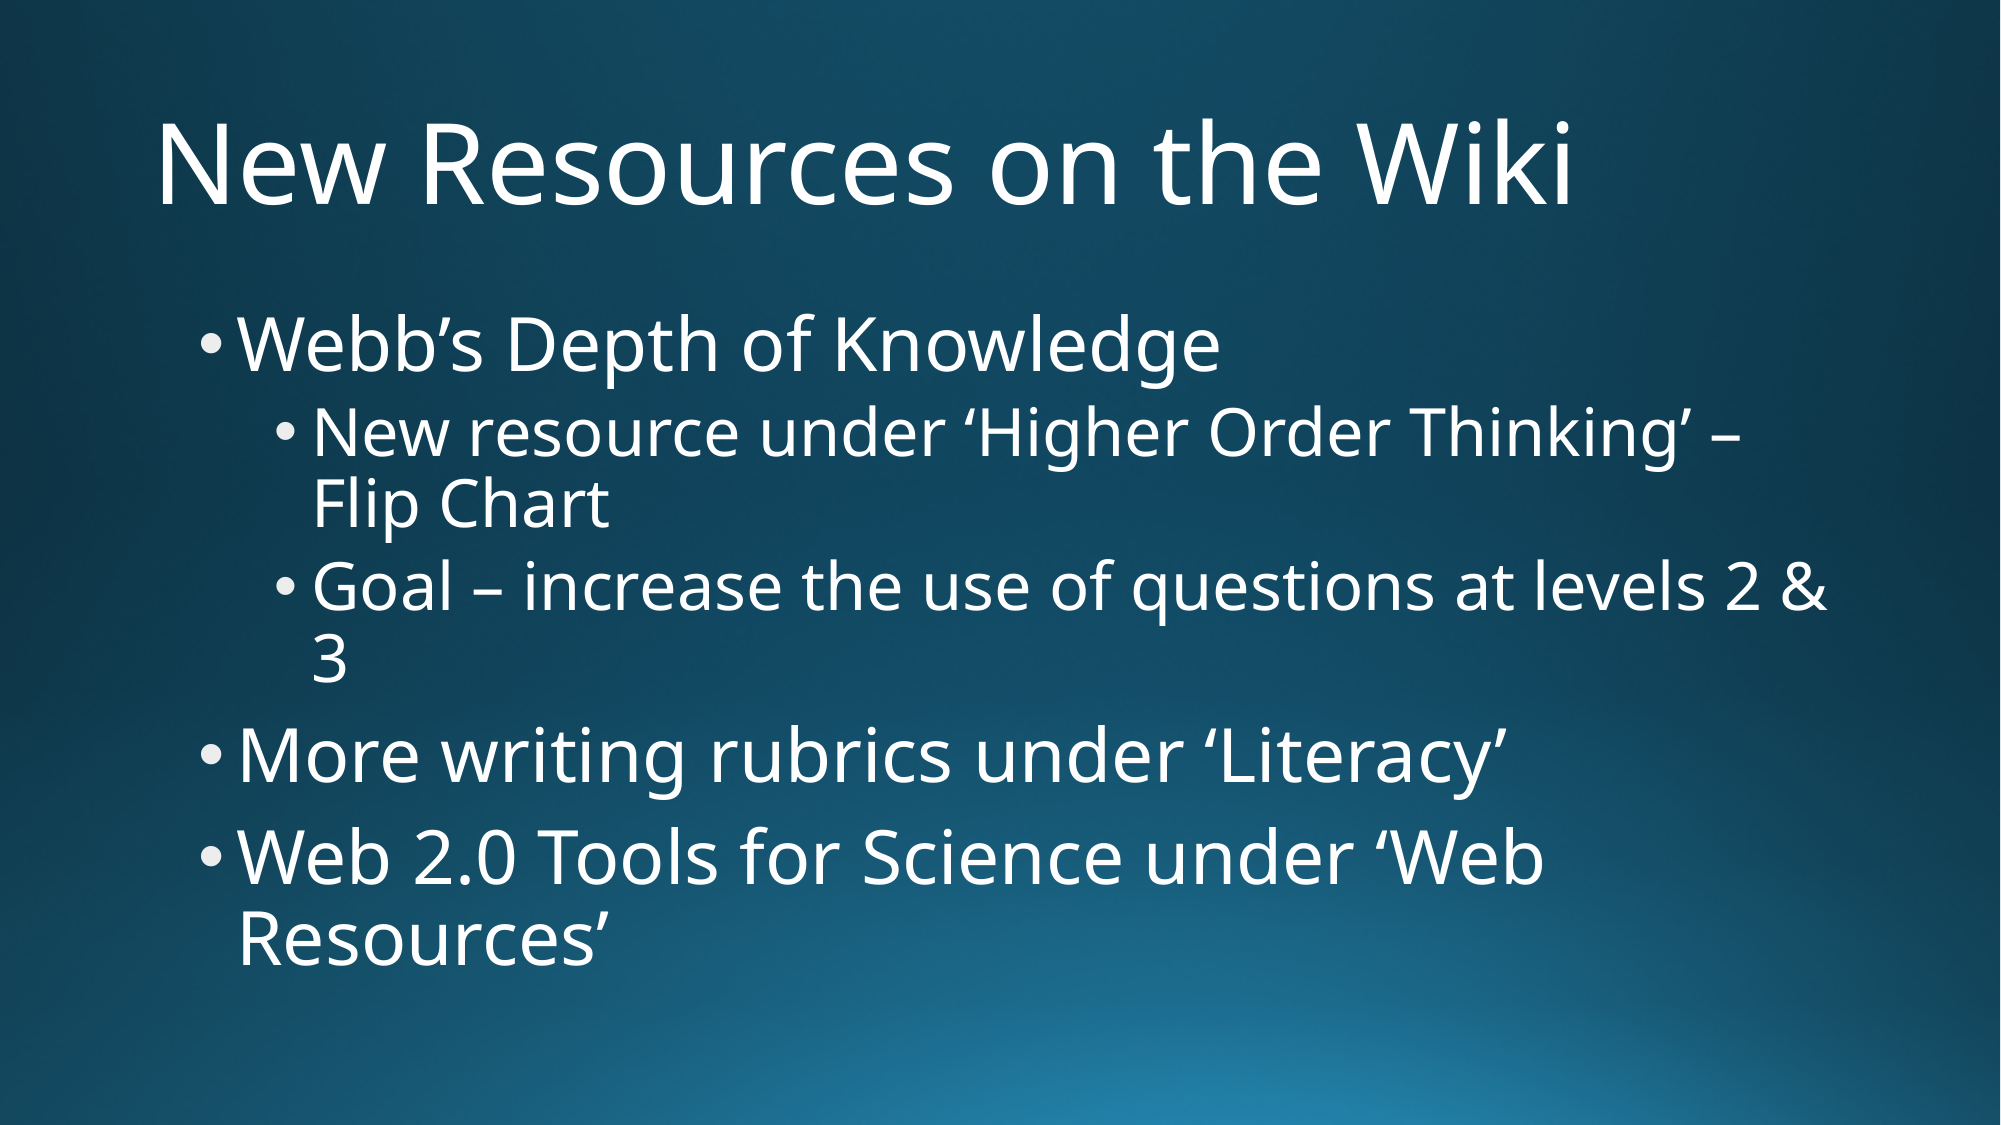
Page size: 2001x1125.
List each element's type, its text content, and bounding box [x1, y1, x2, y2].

picture [0, 0, 2001, 1125]
title New Resources on the Wiki [137, 59, 1863, 278]
list Webb’s Depth of Knowledge New resource under ‘Higher Order Thinking’ – Flip Chart Goal – increase the use of questions at levels 2 & 3 More writing rubrics under ‘Literacy’ Web 2.0 Tools for Science under ‘Web Resources’ [183, 299, 1863, 1014]
